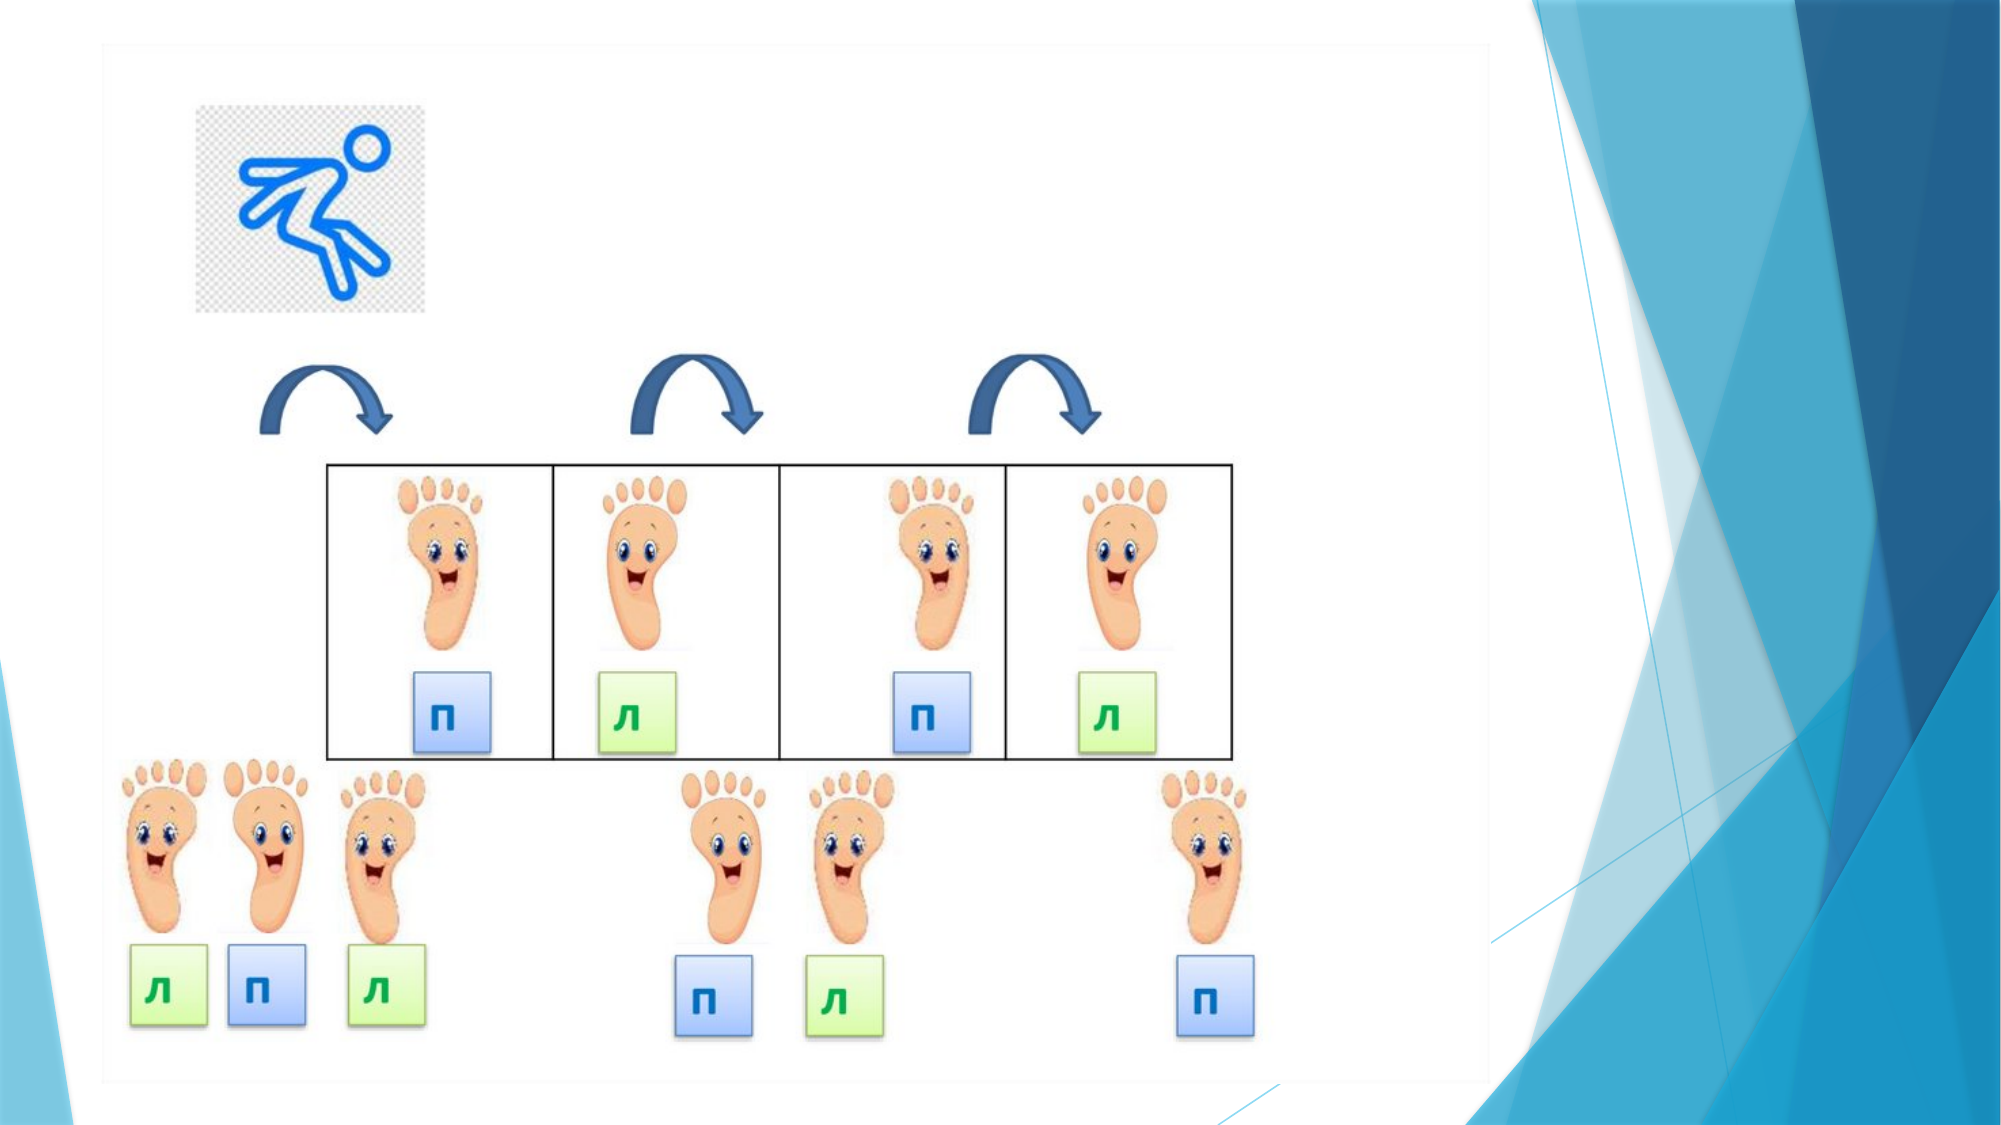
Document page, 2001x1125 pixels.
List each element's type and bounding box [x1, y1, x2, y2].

picture [101, 42, 1492, 1084]
